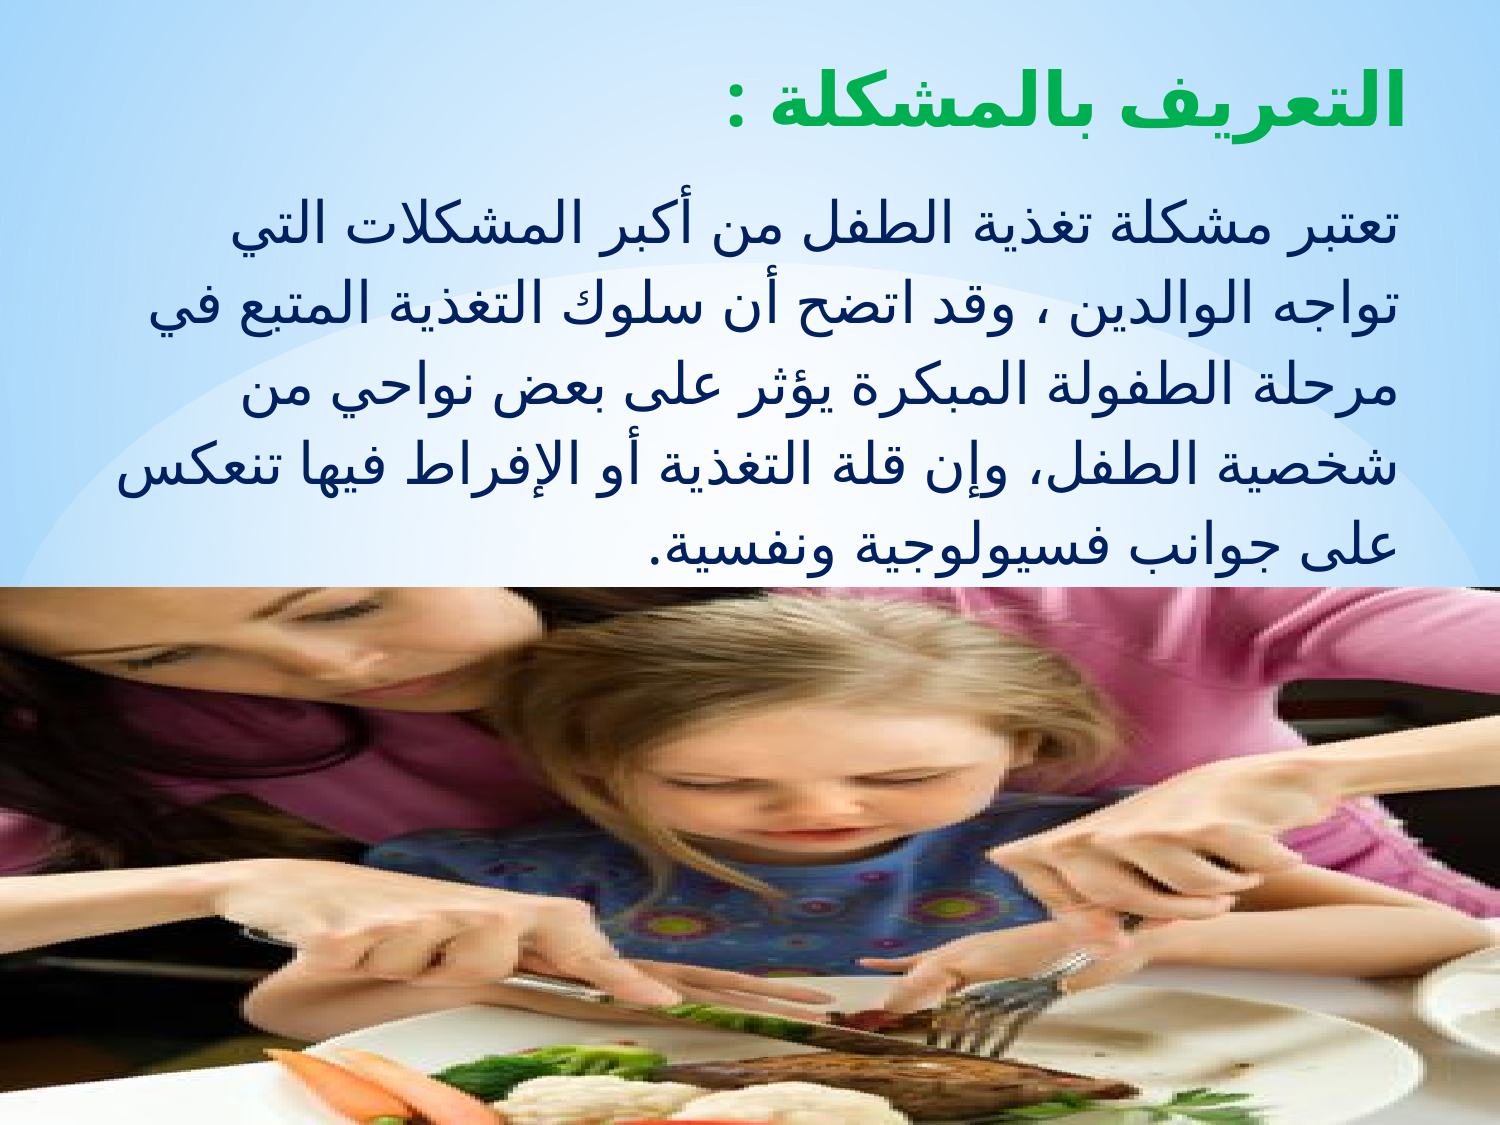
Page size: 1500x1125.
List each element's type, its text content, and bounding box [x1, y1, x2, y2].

picture [0, 587, 1500, 1125]
list التعريف بالمشكلة : تعتبر مشكلة تغذية الطفل من أكبر المشكلات التي تواجه الوالدين ، وقد اتضح أن سلوك التغذية المتبع في مرحلة الطفولة المبكرة يؤثر على بعض نواحي من شخصية الطفل، وإن قلة التغذية أو الإفراط فيها تنعكس على جوانب فسيولوجية ونفسية. [74, 30, 1425, 584]
